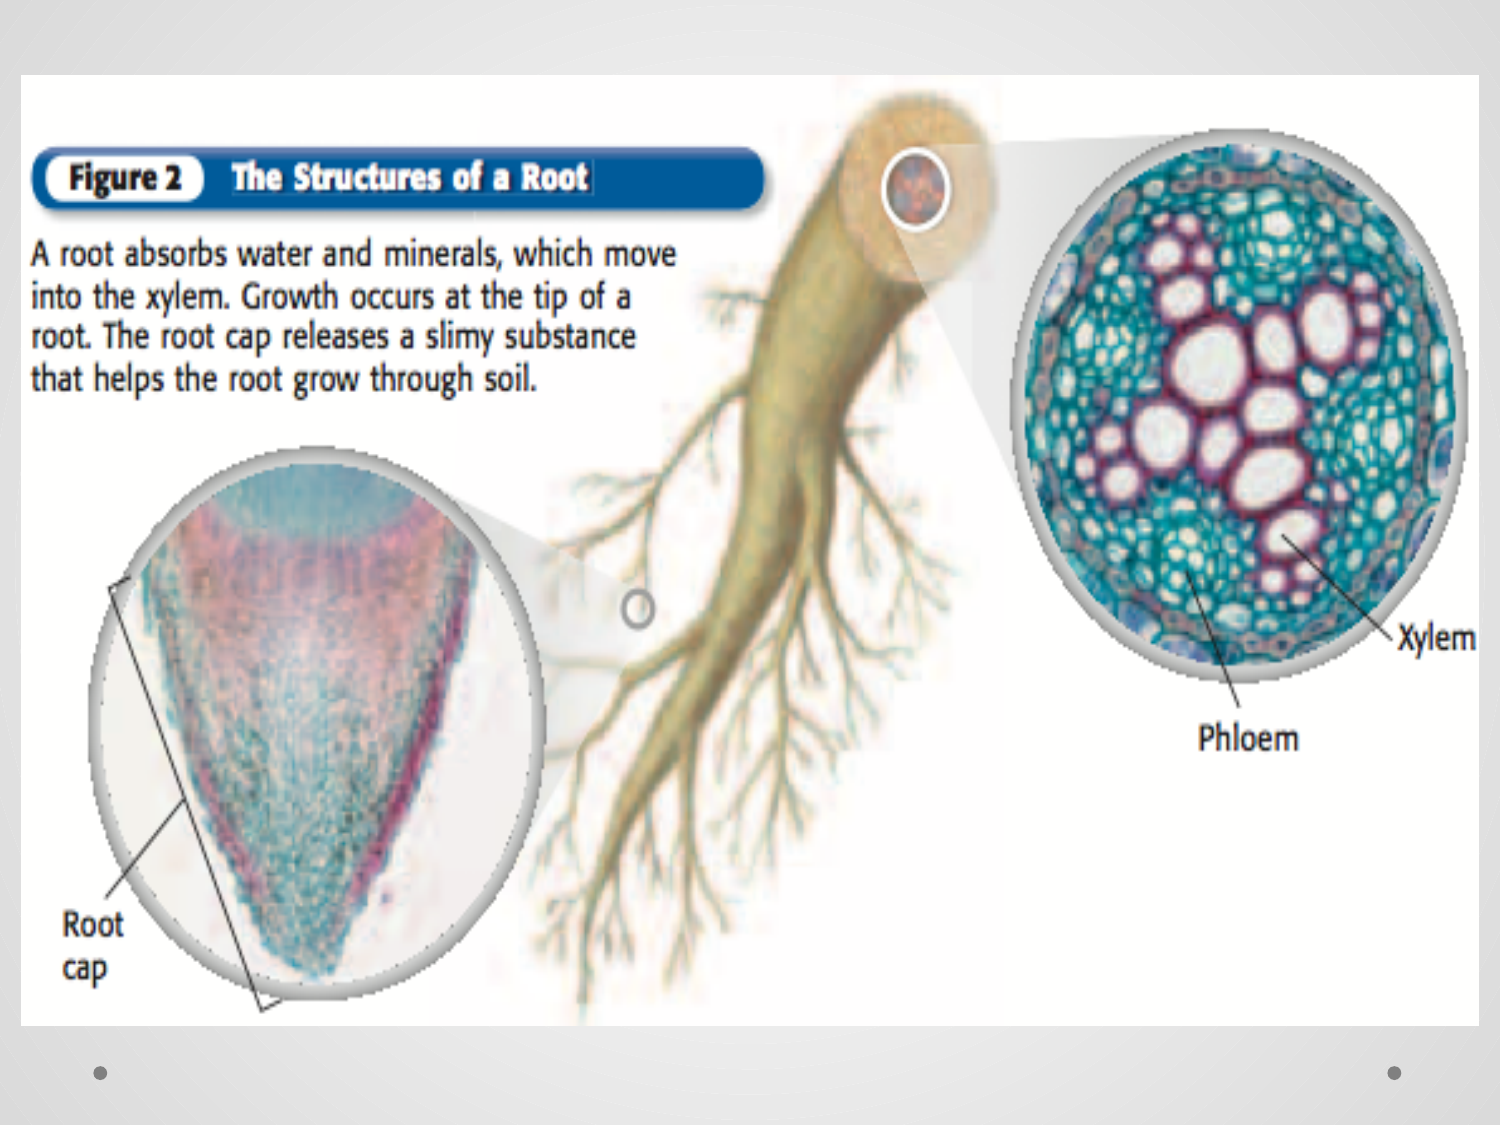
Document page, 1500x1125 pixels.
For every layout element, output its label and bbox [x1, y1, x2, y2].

picture [21, 74, 1480, 1026]
